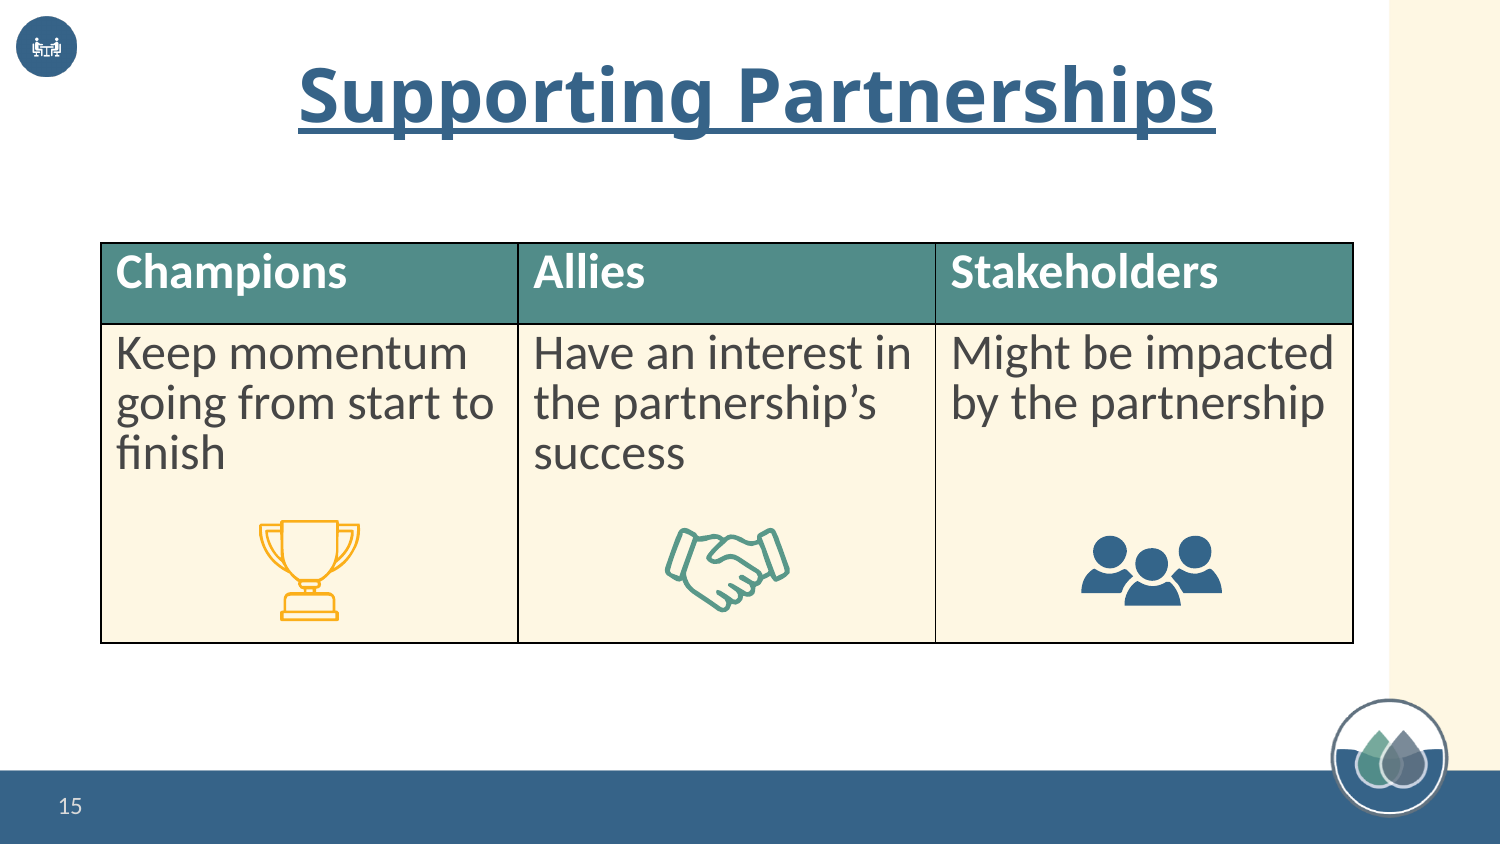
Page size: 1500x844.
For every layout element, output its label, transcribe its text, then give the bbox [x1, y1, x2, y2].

slide_number 15 [16, 782, 124, 828]
text_box [259, 520, 361, 622]
text_box [664, 527, 790, 613]
picture [0, 0, 1500, 844]
table_cell Might be impacted by the partnership [936, 325, 1352, 642]
table_cell Have an interest in the partnership’s success [519, 325, 935, 642]
table_header Champions [102, 244, 517, 323]
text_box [1081, 535, 1222, 606]
table_cell Keep momentum going from start to finish [102, 325, 517, 642]
title Supporting Partnerships [150, 21, 1365, 146]
table_header Allies [519, 244, 935, 323]
table_header Stakeholders [936, 244, 1352, 323]
